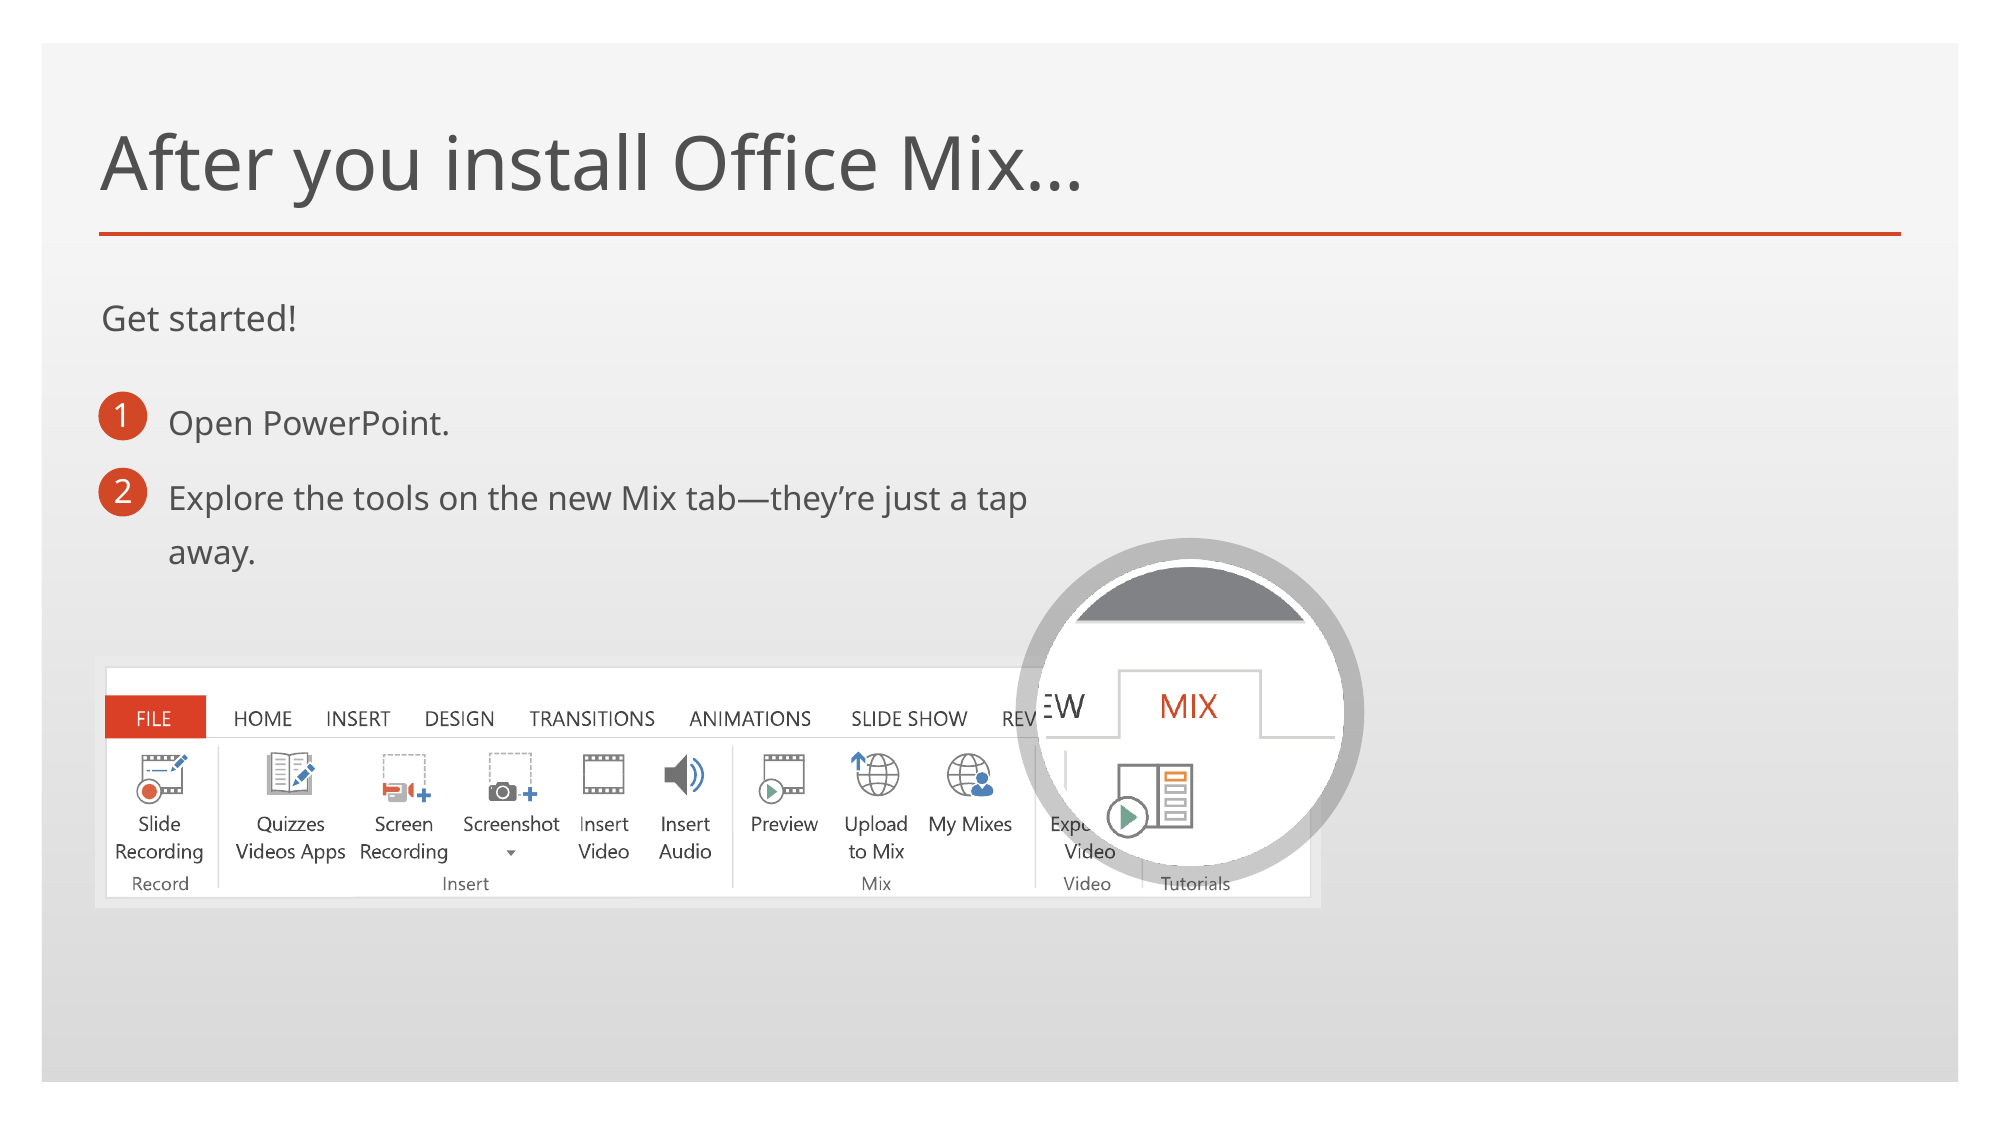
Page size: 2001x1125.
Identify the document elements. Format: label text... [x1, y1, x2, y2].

text_box Get started! [85, 293, 675, 369]
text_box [103, 537, 1365, 901]
title After you install Office Mix… [85, 57, 1811, 276]
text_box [88, 387, 155, 443]
list Open PowerPoint. Explore the tools on the new Mix tab—they’re just a tap away. [153, 380, 1104, 537]
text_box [89, 462, 157, 518]
